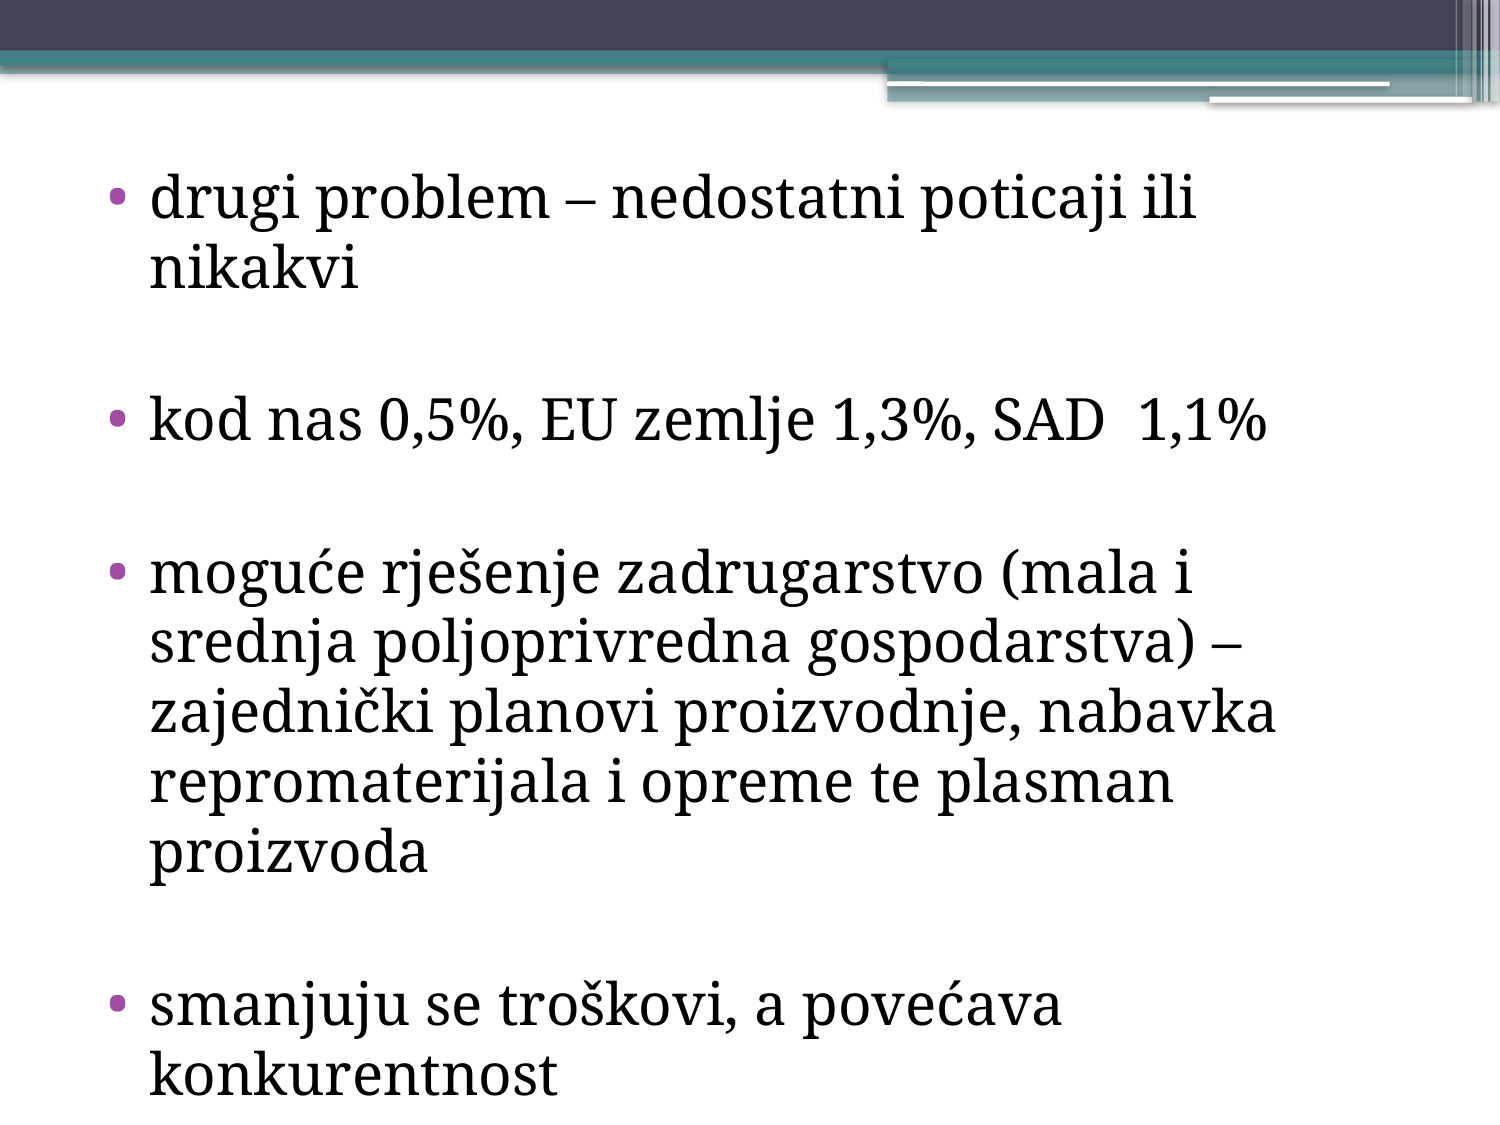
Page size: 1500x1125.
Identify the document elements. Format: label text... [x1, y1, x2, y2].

list drugi problem – nedostatni poticaji ili nikakvi kod nas 0,5%, EU zemlje 1,3%, SAD 1,1% moguće rješenje zadrugarstvo (mala i srednja poljoprivredna gospodarstva) – zajednički planovi proizvodnje, nabavka repromaterijala i opreme te plasman proizvoda smanjuju se troškovi, a povećava konkurentnost [75, 152, 1425, 1079]
